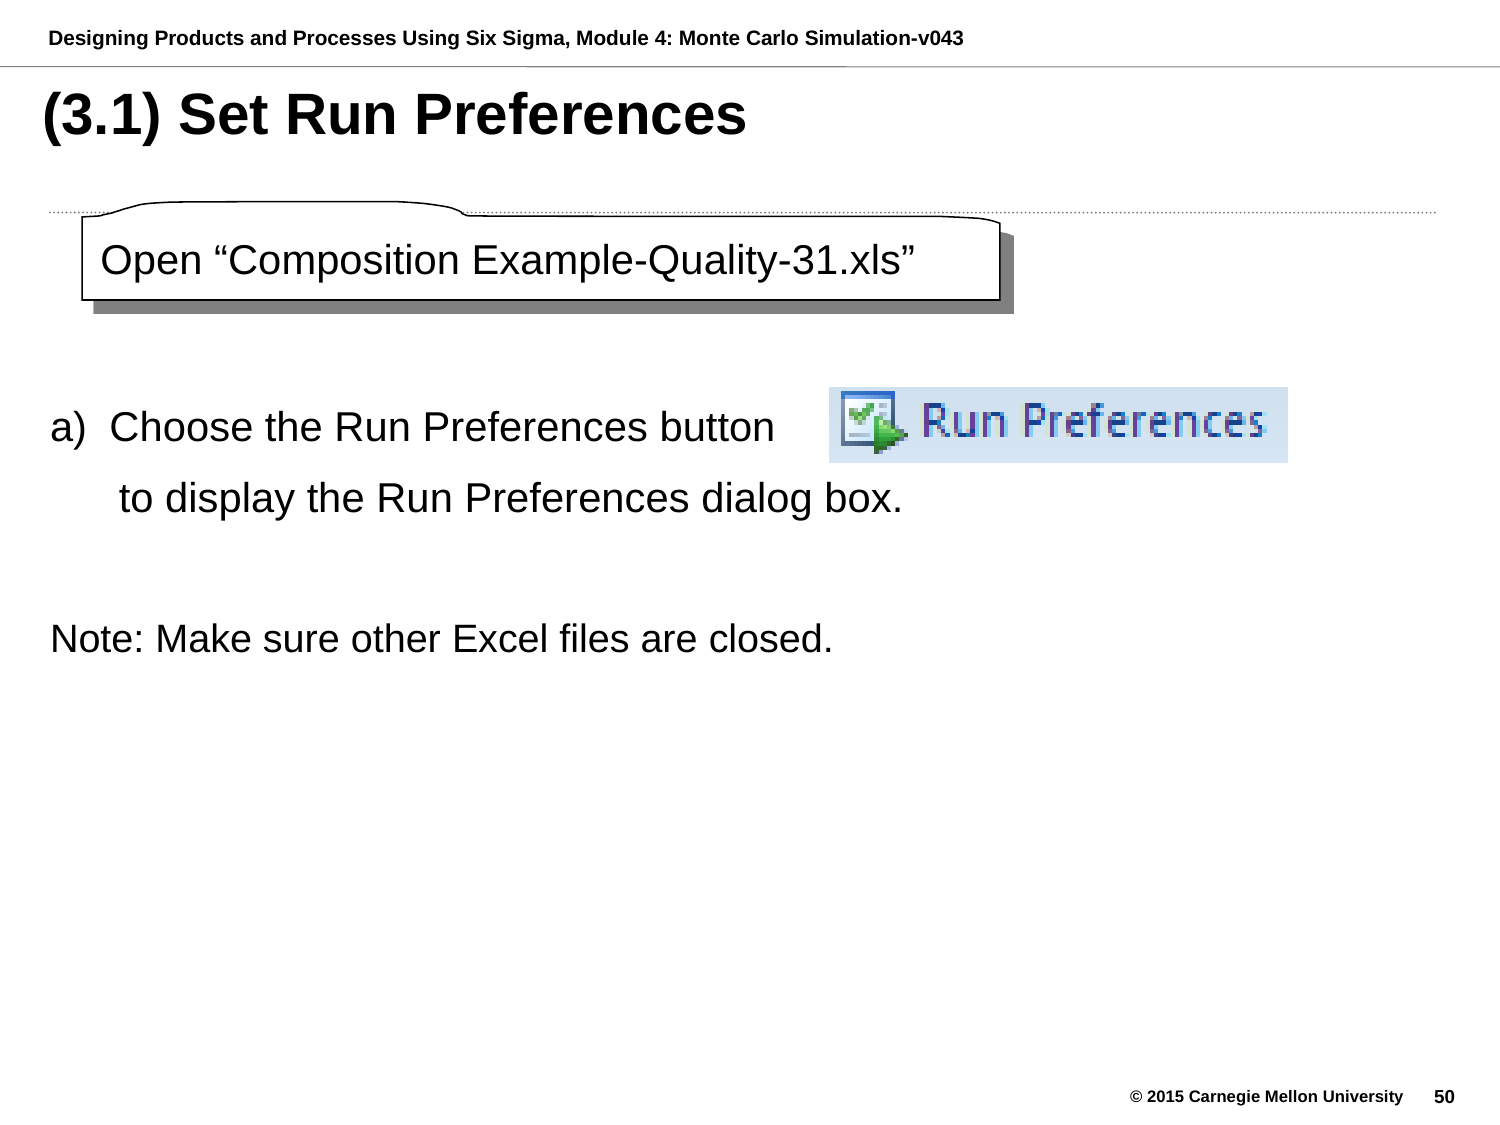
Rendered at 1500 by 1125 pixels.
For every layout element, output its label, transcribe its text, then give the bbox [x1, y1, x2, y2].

picture [828, 387, 1288, 463]
title (3.1) Set Run Preferences [42, 89, 1438, 146]
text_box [81, 201, 1001, 301]
list Choose the Run Preferences button to display the Run Preferences dialog box. Note: Make sure other Excel files are closed. [50, 399, 1139, 1000]
